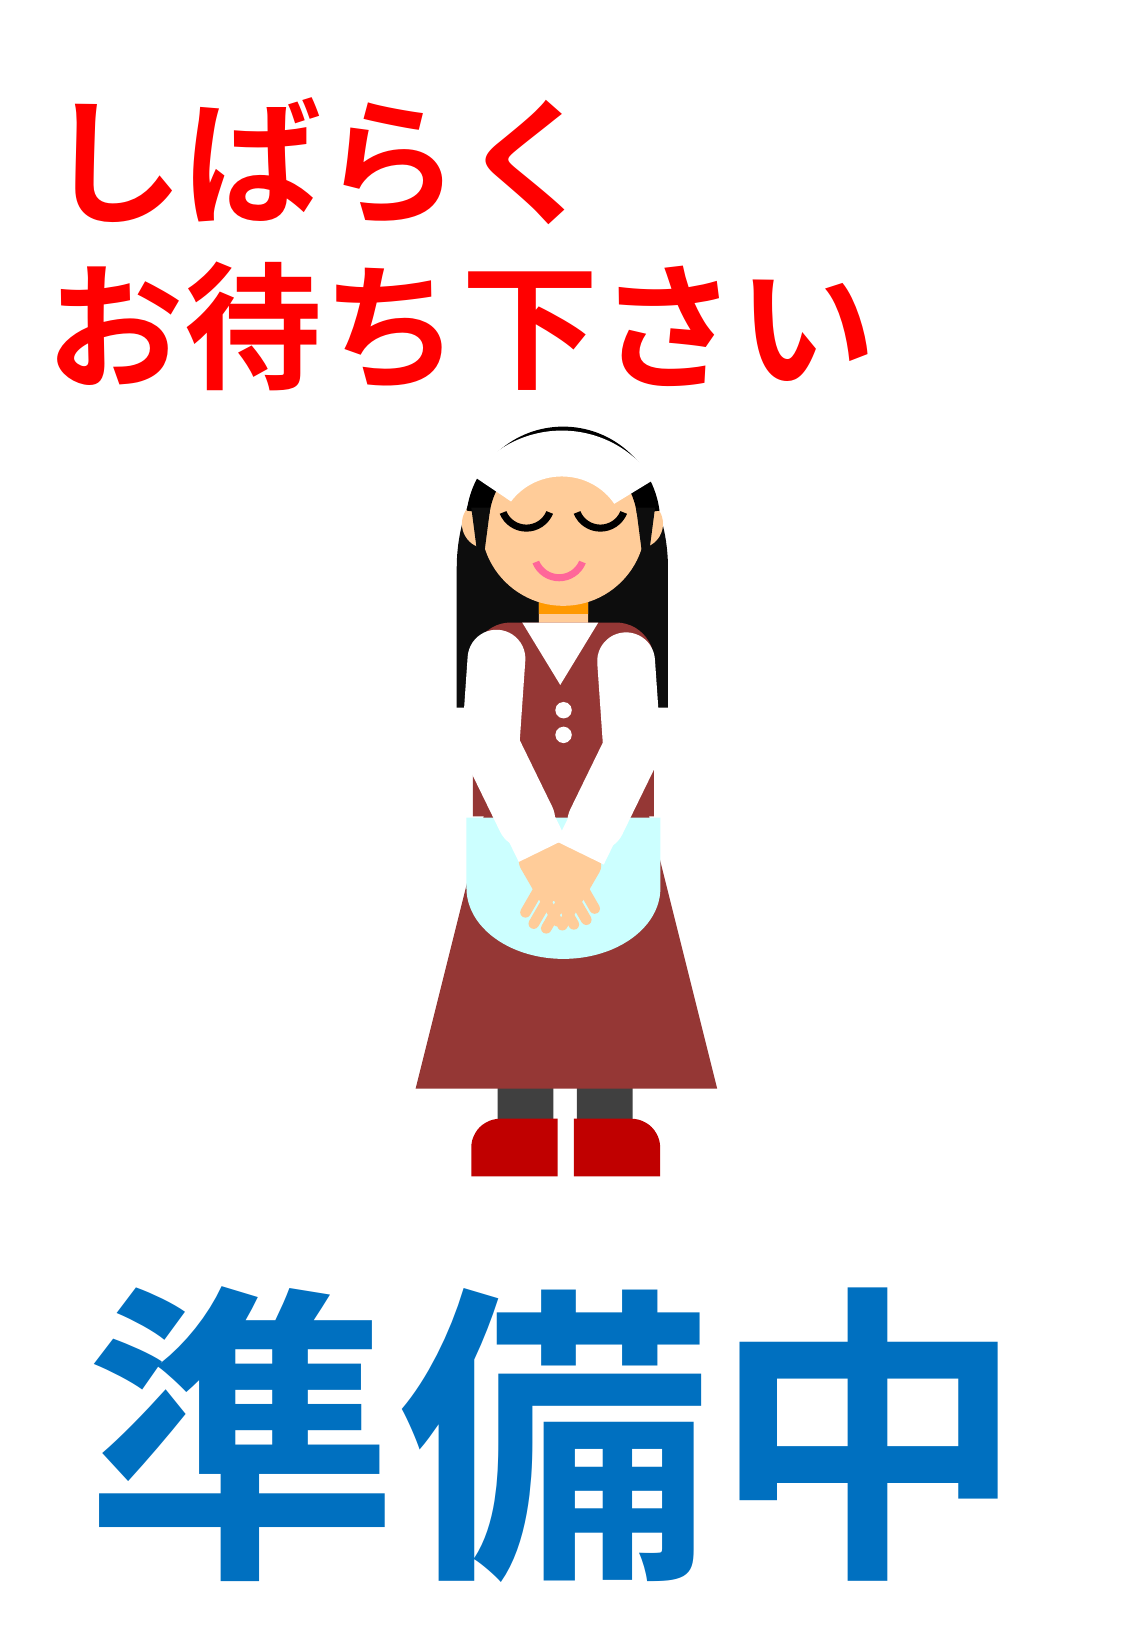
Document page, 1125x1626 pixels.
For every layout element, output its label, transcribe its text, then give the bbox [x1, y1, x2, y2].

text_box 準備中 [0, 1233, 1125, 1624]
text_box しばらく お待ち下さい [30, 68, 1093, 414]
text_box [415, 426, 718, 1177]
